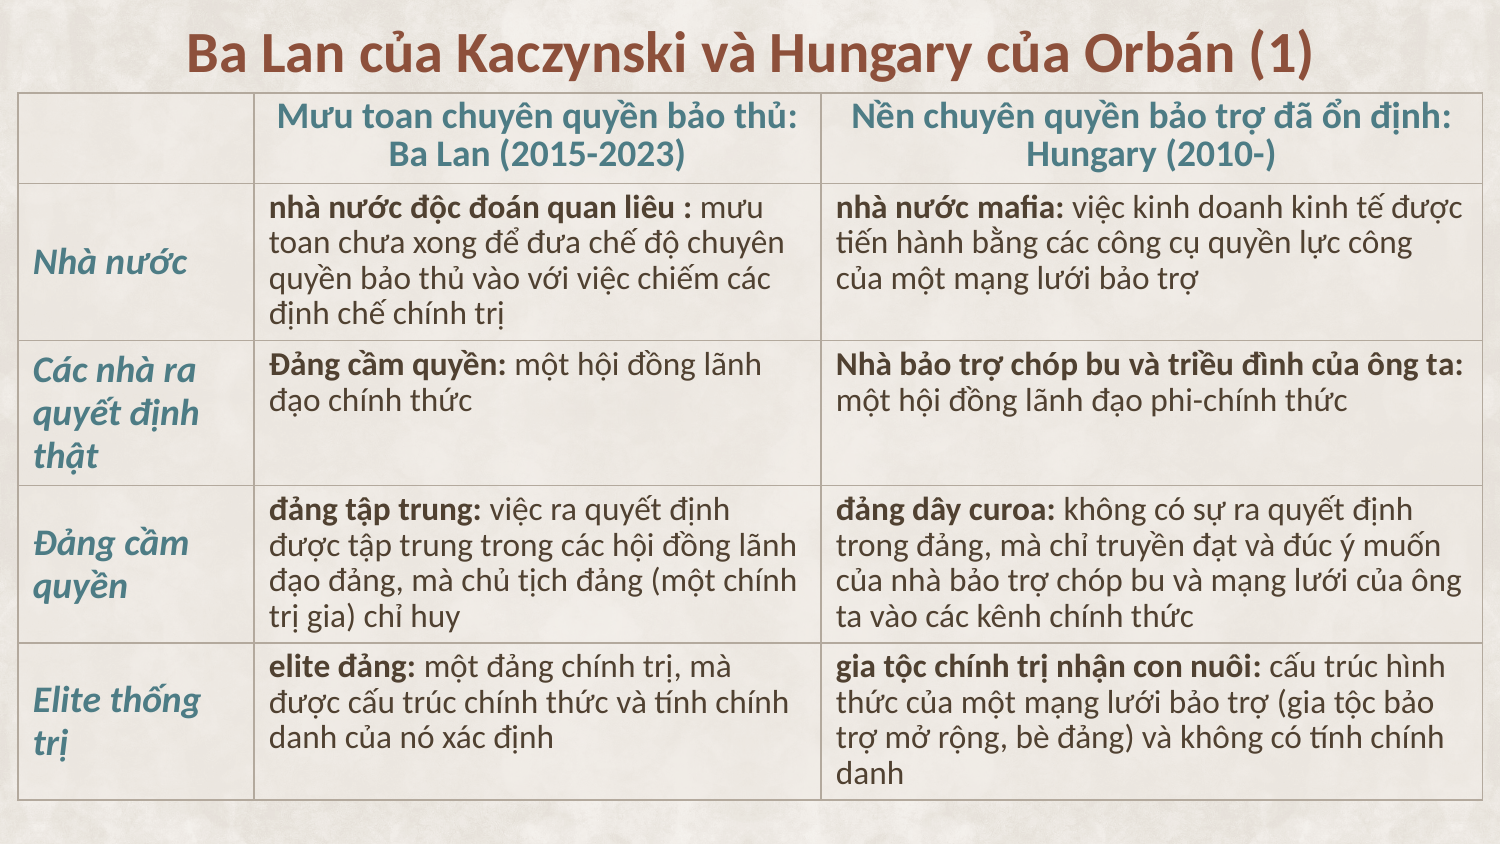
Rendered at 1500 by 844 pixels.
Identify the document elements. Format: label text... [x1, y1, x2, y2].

table_header [19, 94, 253, 183]
table_cell nhà nước độc đoán quan liêu : mưu toan chưa xong để đưa chế độ chuyên quyền bảo thủ vào với việc chiếm các định chế chính trị [255, 184, 820, 340]
table_cell Nhà nước [19, 184, 253, 340]
table_header Mưu toan chuyên quyền bảo thủ: Ba Lan (2015-2023) [255, 94, 820, 183]
table_cell Elite thống trị [19, 644, 253, 799]
table_cell Đảng cầm quyền: một hội đồng lãnh đạo chính thức [255, 341, 820, 485]
table_cell Đảng cầm quyền [19, 486, 253, 642]
table_header Nền chuyên quyền bảo trợ đã ổn định: Hungary (2010-) [822, 94, 1482, 183]
table_cell elite đảng: một đảng chính trị, mà được cấu trúc chính thức và tính chính danh của nó xác định [255, 644, 820, 799]
table_cell đảng tập trung: việc ra quyết định được tập trung trong các hội đồng lãnh đạo đảng, mà chủ tịch đảng (một chính trị gia) chỉ huy [255, 486, 820, 642]
table_cell đảng dây curoa: không có sự ra quyết định trong đảng, mà chỉ truyền đạt và đúc ý muốn của nhà bảo trợ chóp bu và mạng lưới của ông ta vào các kênh chính thức [822, 486, 1482, 642]
table_cell gia tộc chính trị nhận con nuôi: cấu trúc hình thức của một mạng lưới bảo trợ (gia tộc bảo trợ mở rộng, bè đảng) và không có tính chính danh [822, 644, 1482, 799]
table_cell nhà nước mafia: việc kinh doanh kinh tế được tiến hành bằng các công cụ quyền lực công của một mạng lưới bảo trợ [822, 184, 1482, 340]
list Ba Lan của Kaczynski và Hungary của Orbán (1) [18, 8, 1483, 90]
table_cell Các nhà ra quyết định thật [19, 341, 253, 485]
picture [0, 0, 1500, 844]
table_cell Nhà bảo trợ chóp bu và triều đình của ông ta: một hội đồng lãnh đạo phi-chính thức [822, 341, 1482, 485]
